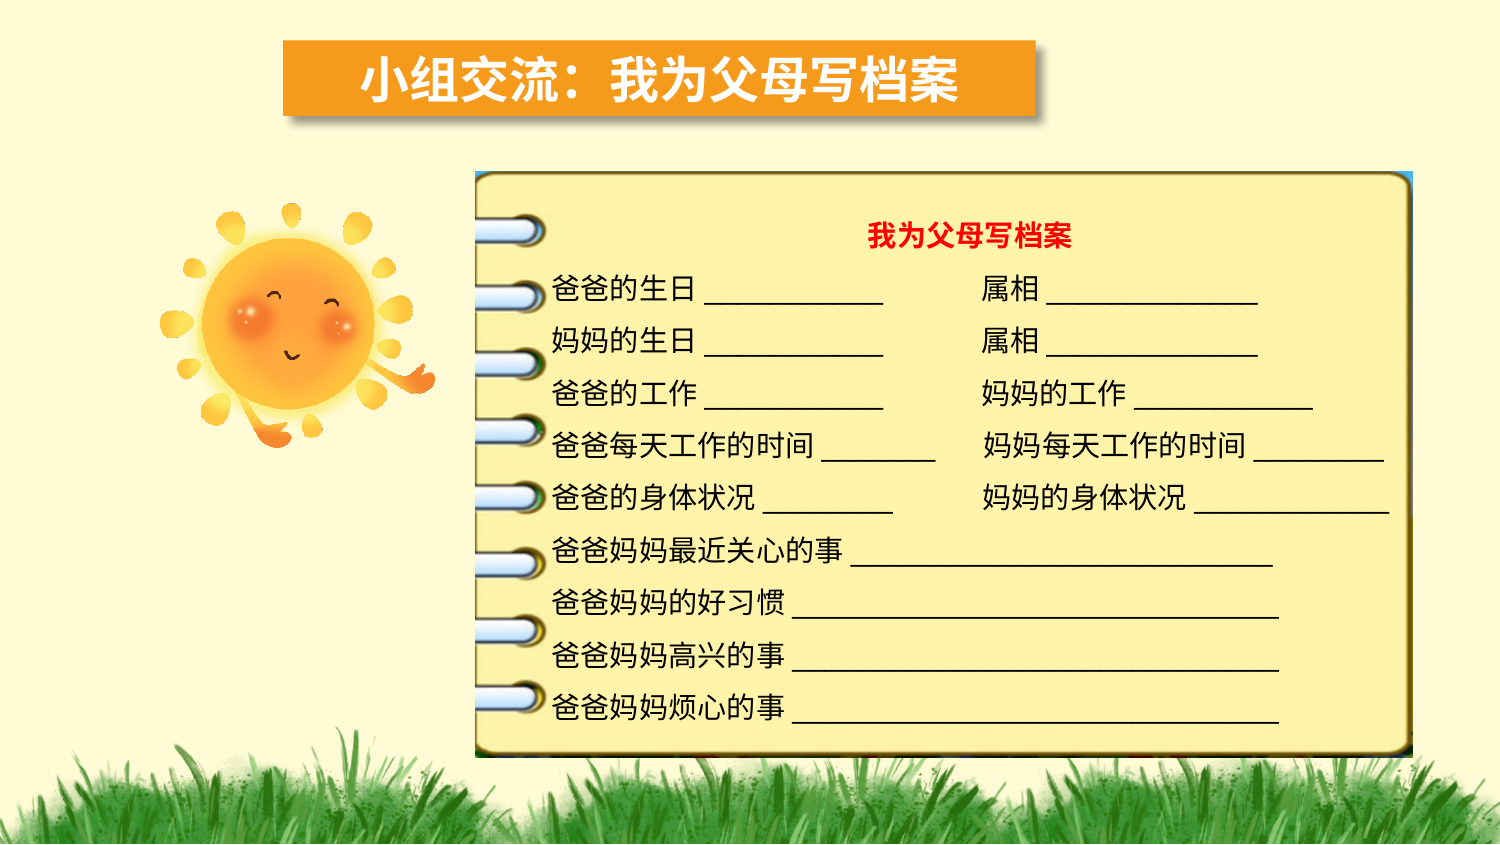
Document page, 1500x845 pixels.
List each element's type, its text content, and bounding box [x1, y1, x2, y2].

text_box 小组交流：我为父母写档案 [283, 40, 1036, 116]
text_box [0, 497, 1500, 844]
picture [124, 152, 1413, 758]
